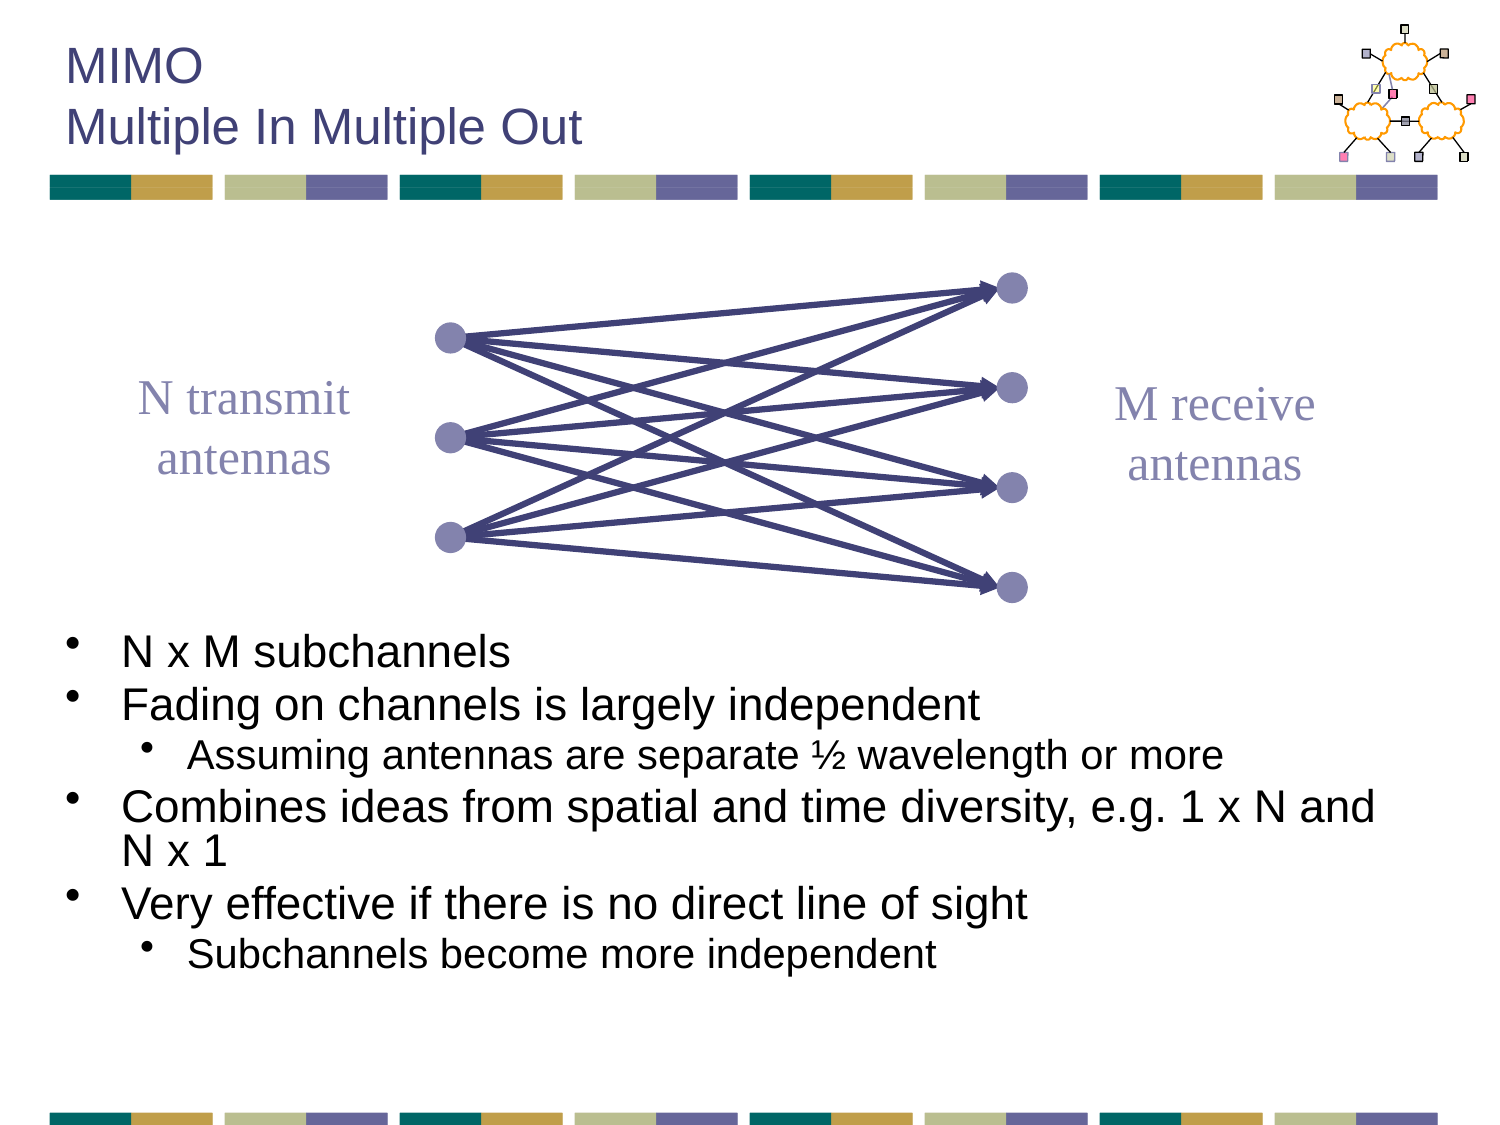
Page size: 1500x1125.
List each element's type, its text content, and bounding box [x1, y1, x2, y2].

text_box [438, 325, 463, 351]
text_box M receive antennas [1098, 362, 1331, 498]
text_box [986, 588, 999, 593]
text_box [725, 463, 999, 589]
text_box [999, 275, 1025, 301]
title MIMO Multiple In Multiple Out [50, 24, 1438, 163]
text_box [819, 482, 999, 505]
text_box [438, 425, 463, 451]
text_box [999, 375, 1025, 401]
text_box N transmit antennas [122, 356, 366, 492]
text_box [999, 475, 1025, 501]
text_box [463, 385, 999, 535]
text_box [438, 525, 463, 550]
list N x M subchannels Fading on channels is largely independent Assuming antennas are separate ½ wavelength or more Combines ideas from spatial and time diversity, e.g. 1 x N and N x 1 Very effective if there is no direct line of sight Subchannels become more independent [50, 624, 1438, 1000]
text_box [462, 287, 999, 532]
text_box [999, 575, 1025, 601]
